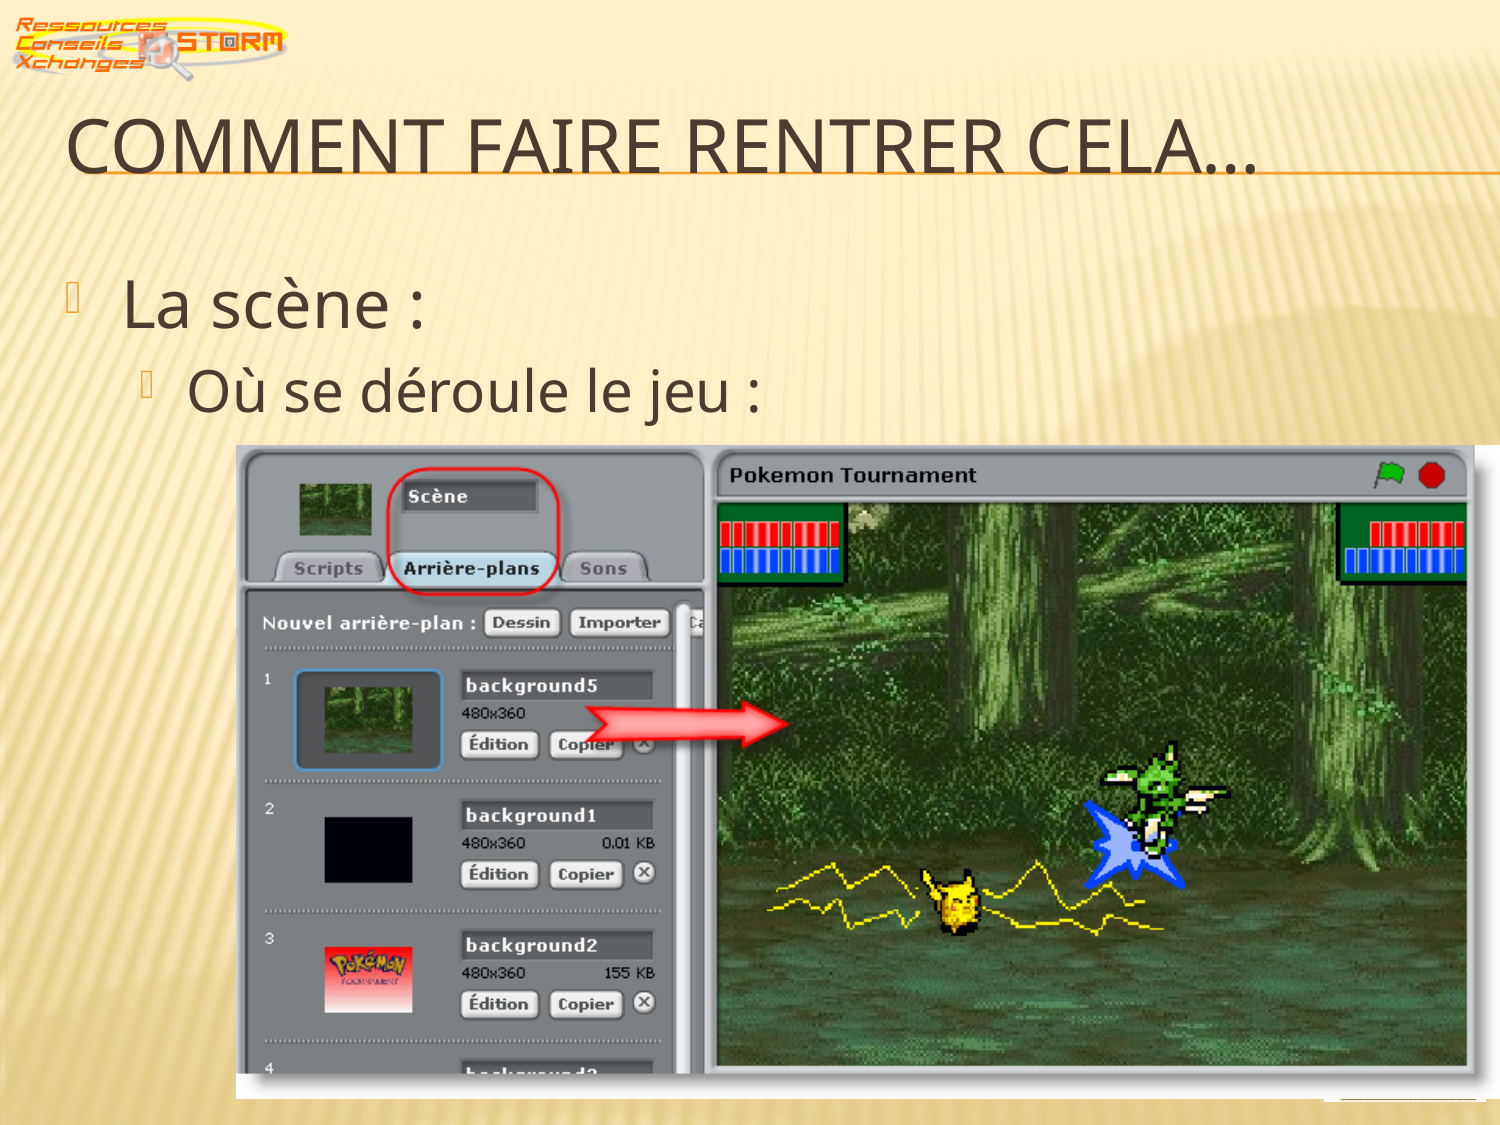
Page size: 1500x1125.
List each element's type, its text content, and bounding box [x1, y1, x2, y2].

list La scène : Où se déroule le jeu : [50, 254, 1475, 998]
picture [235, 444, 1500, 1099]
title Comment faire rentrer cela… [50, 75, 1475, 213]
picture [11, 14, 293, 82]
